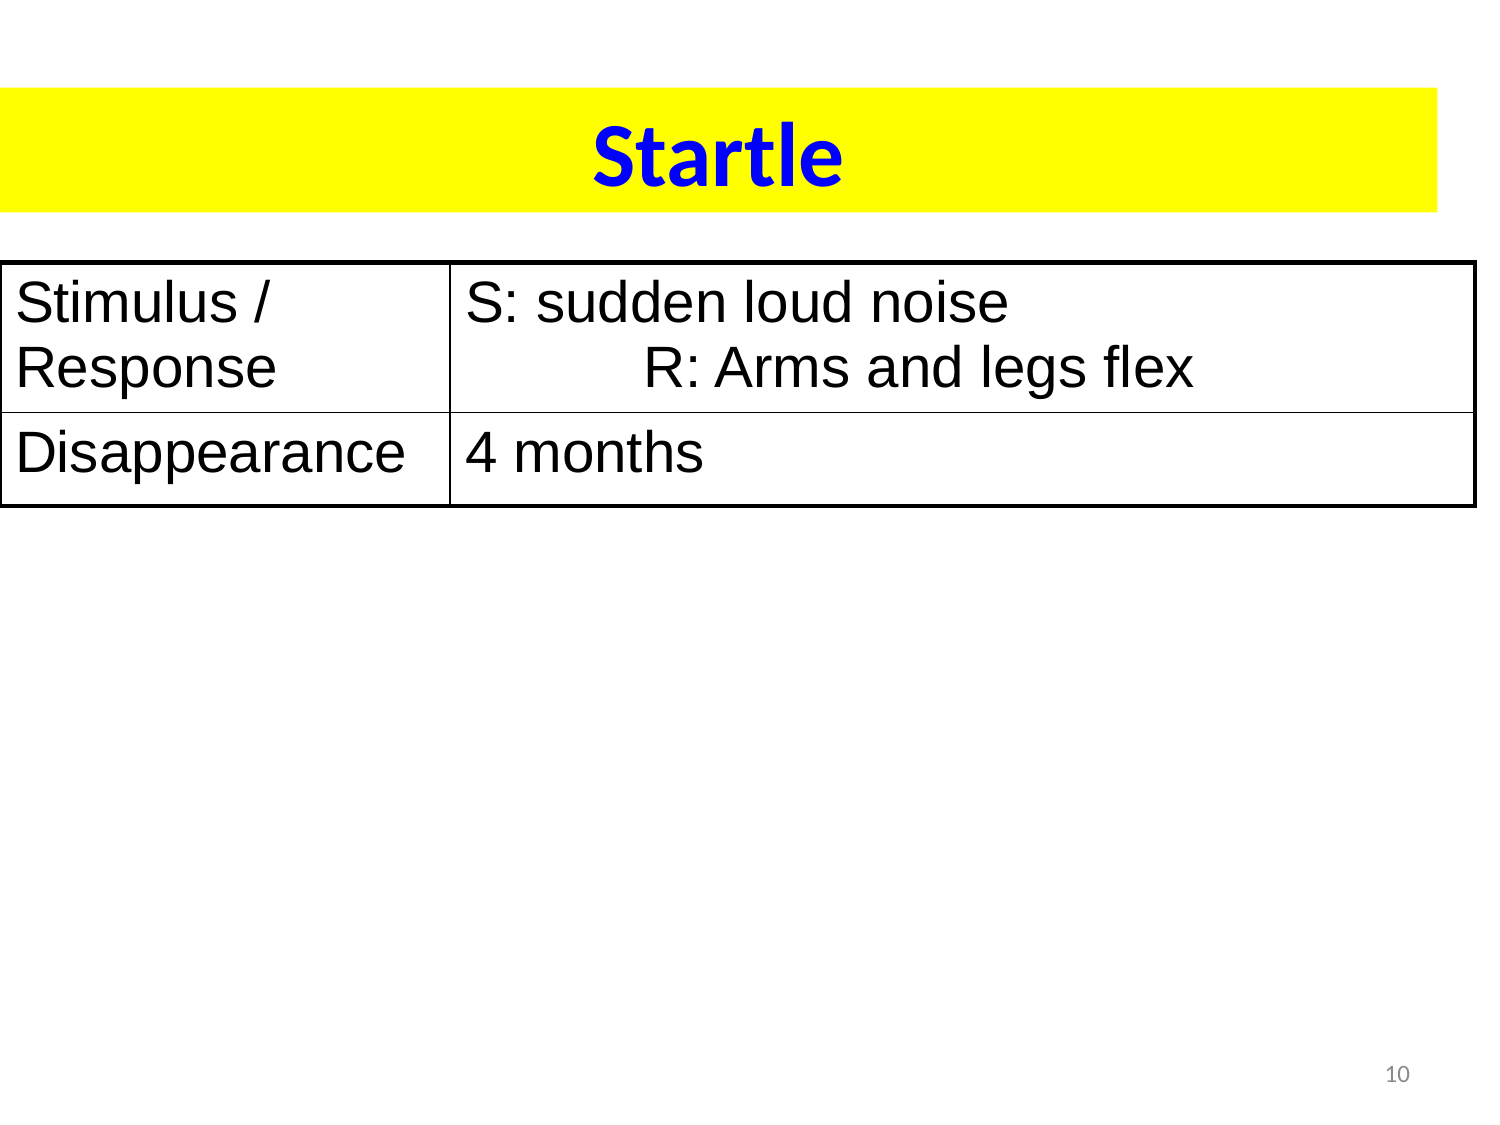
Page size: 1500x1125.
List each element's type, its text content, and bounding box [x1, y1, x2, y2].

table_cell Disappearance [2, 413, 449, 504]
table_header Stimulus / Response [2, 265, 449, 412]
slide_number 10 [1074, 1042, 1425, 1103]
title Startle [0, 87, 1438, 213]
table_cell 4 months [451, 413, 1473, 504]
table_header S: sudden loud noise R: Arms and legs flex [451, 265, 1473, 412]
